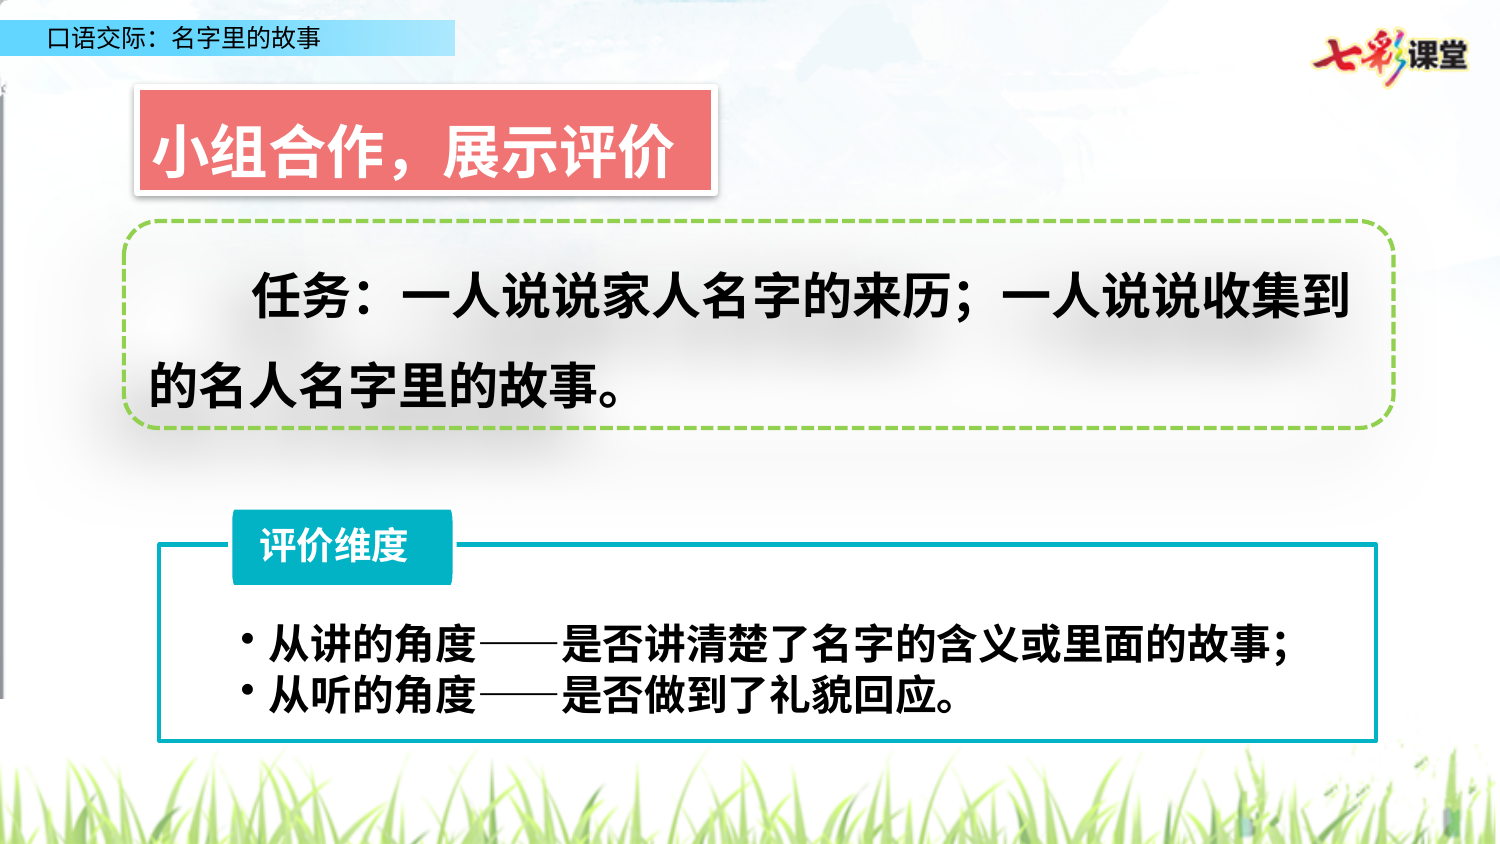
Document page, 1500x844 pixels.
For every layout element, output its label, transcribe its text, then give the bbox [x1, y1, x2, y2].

text_box 小组合作，展示评价 [134, 84, 718, 196]
text_box 任务：一人说说家人名字的来历；一人说说收集到的名人名字里的故事。 [121, 218, 1396, 431]
picture [0, 0, 1500, 844]
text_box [159, 507, 1377, 741]
